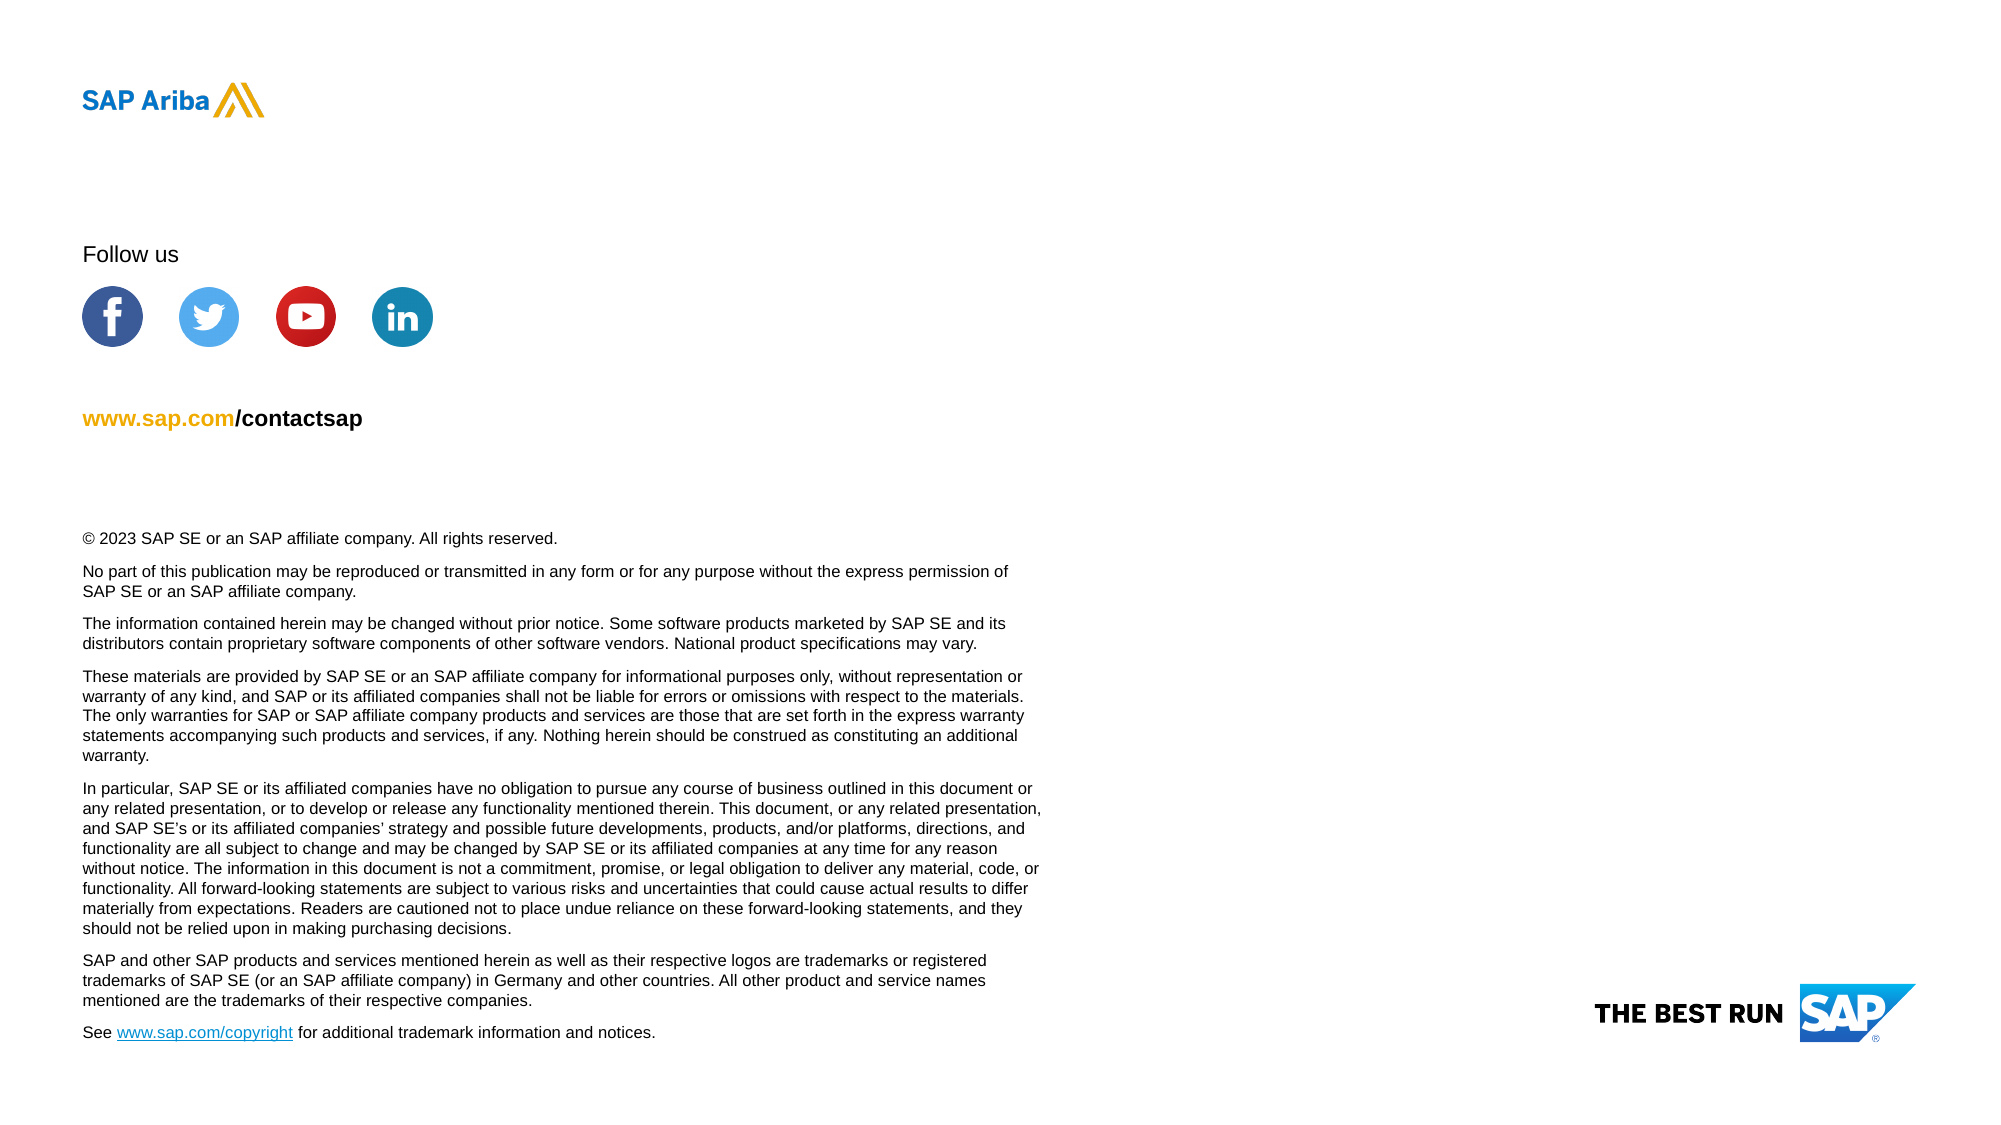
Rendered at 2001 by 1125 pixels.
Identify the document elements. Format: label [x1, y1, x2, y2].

picture [82, 82, 265, 118]
picture [372, 287, 433, 347]
picture [276, 286, 336, 347]
picture [82, 286, 143, 347]
picture [179, 287, 239, 347]
picture [1594, 983, 1917, 1043]
